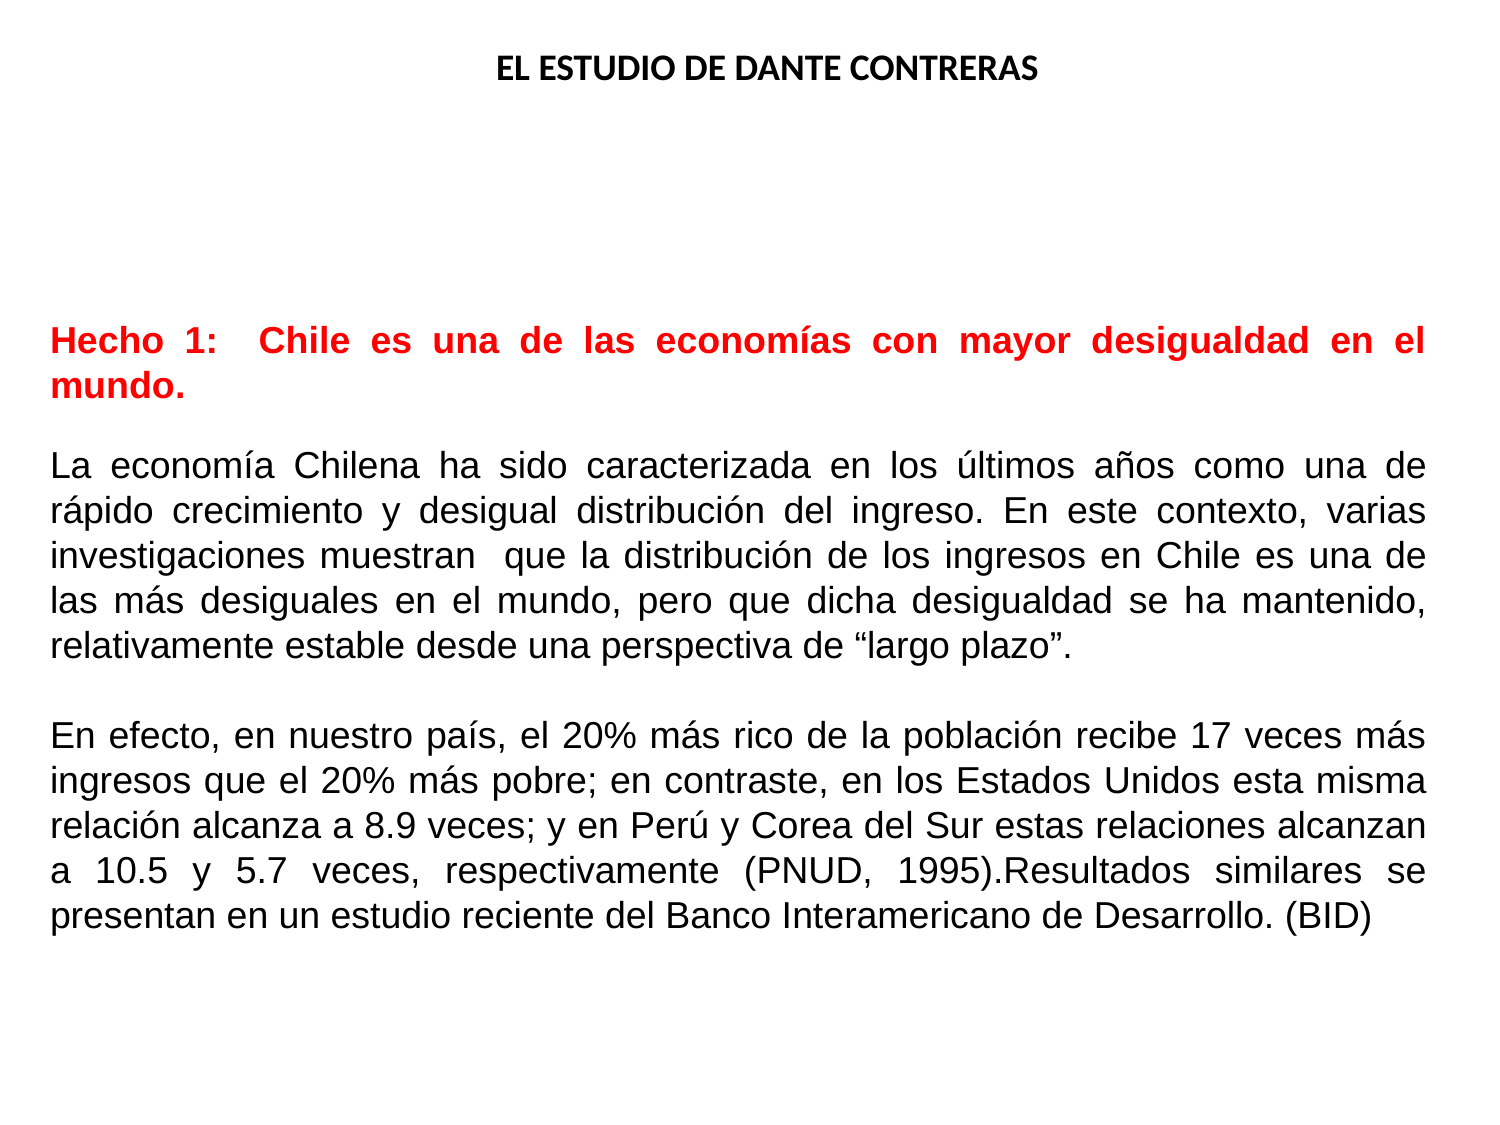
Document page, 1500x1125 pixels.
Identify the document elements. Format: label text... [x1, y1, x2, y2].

text_box Hecho 1: Chile es una de las economías con mayor desigualdad en el mundo. La economía Chilena ha sido caracterizada en los últimos años como una de rápido crecimiento y desigual distribución del ingreso. En este contexto, varias investigaciones muestran que la distribución de los ingresos en Chile es una de las más desiguales en el mundo, pero que dicha desigualdad se ha mantenido, relativamente estable desde una perspectiva de “largo plazo”. En efecto, en nuestro país, el 20% más rico de la población recibe 17 veces más ingresos que el 20% más pobre; en contraste, en los Estados Unidos esta misma relación alcanza a 8.9 veces; y en Perú y Corea del Sur estas relaciones alcanzan a 10.5 y 5.7 veces, respectivamente (PNUD, 1995).Resultados similares se presentan en un estudio reciente del Banco Interamericano de Desarrollo. (BID) [35, 263, 1442, 989]
text_box EL ESTUDIO DE DANTE CONTRERAS [35, 35, 1500, 95]
